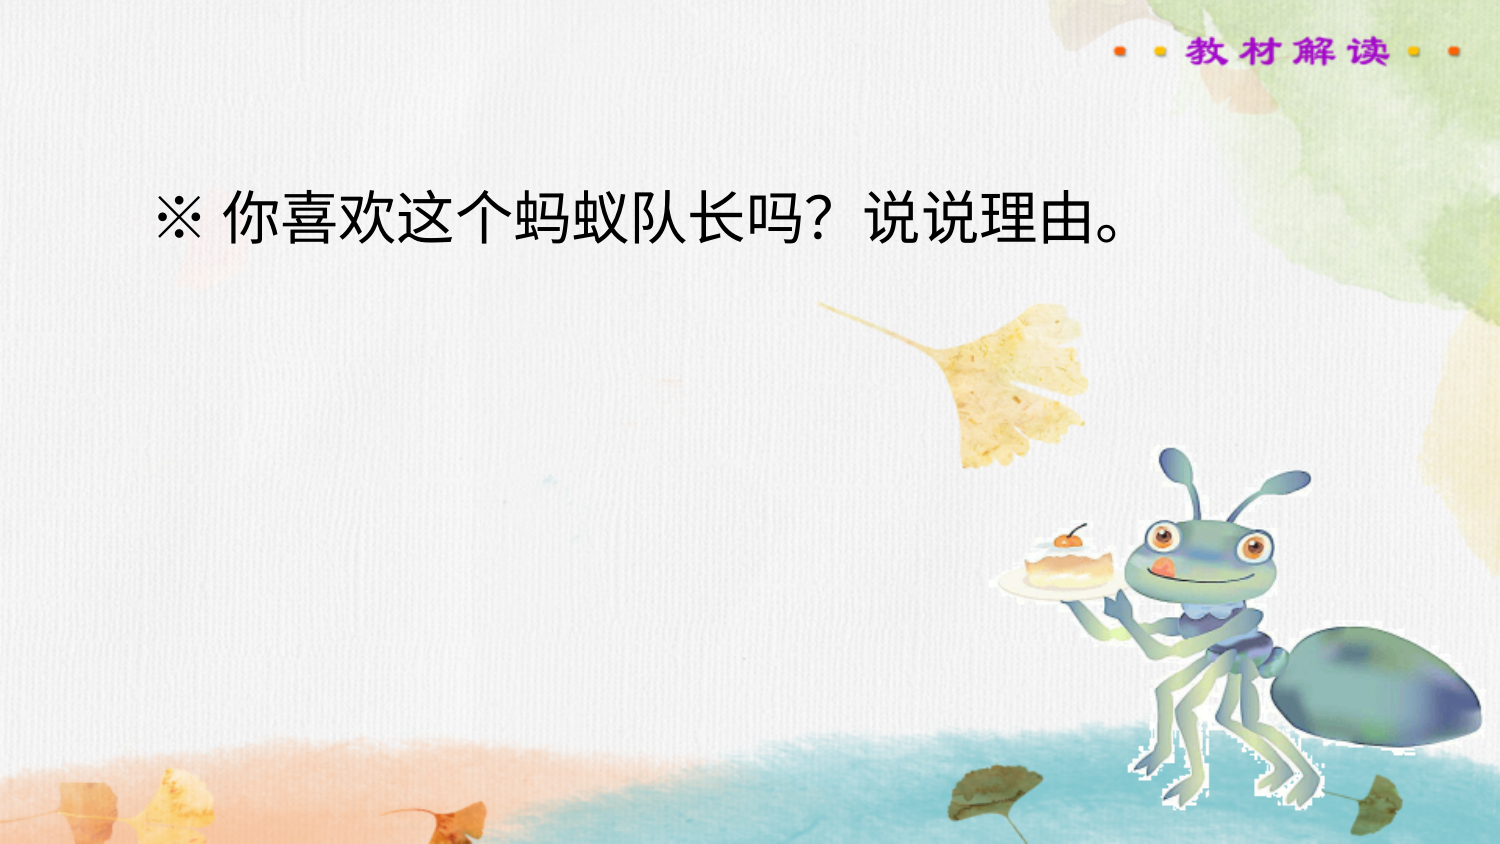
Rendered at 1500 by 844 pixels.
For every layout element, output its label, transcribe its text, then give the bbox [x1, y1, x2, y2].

picture [0, 0, 1500, 844]
text_box ※你喜欢这个蚂蚁队长吗？说说理由。 [123, 173, 1211, 259]
